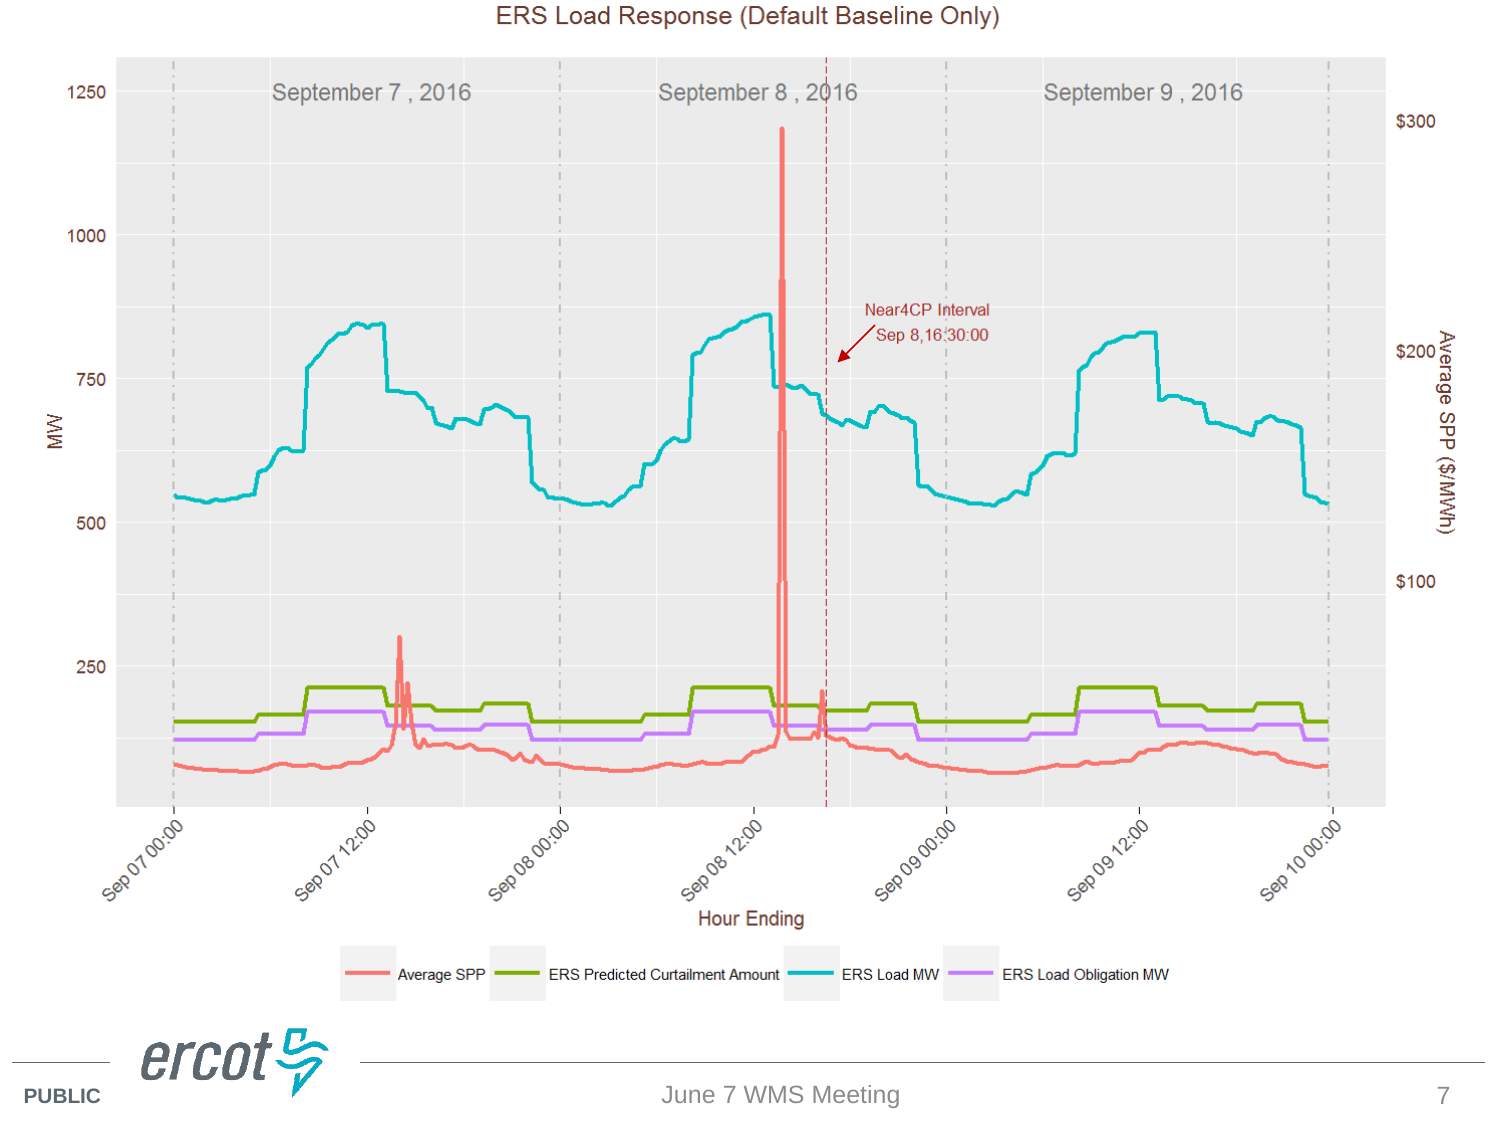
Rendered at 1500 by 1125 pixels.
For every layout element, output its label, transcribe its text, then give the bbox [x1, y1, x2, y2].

picture [137, 1024, 332, 1100]
slide_number 7 [1400, 1076, 1488, 1113]
footer June 7 WMS Meeting [450, 1074, 1113, 1113]
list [39, 0, 1461, 1013]
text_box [837, 324, 876, 363]
